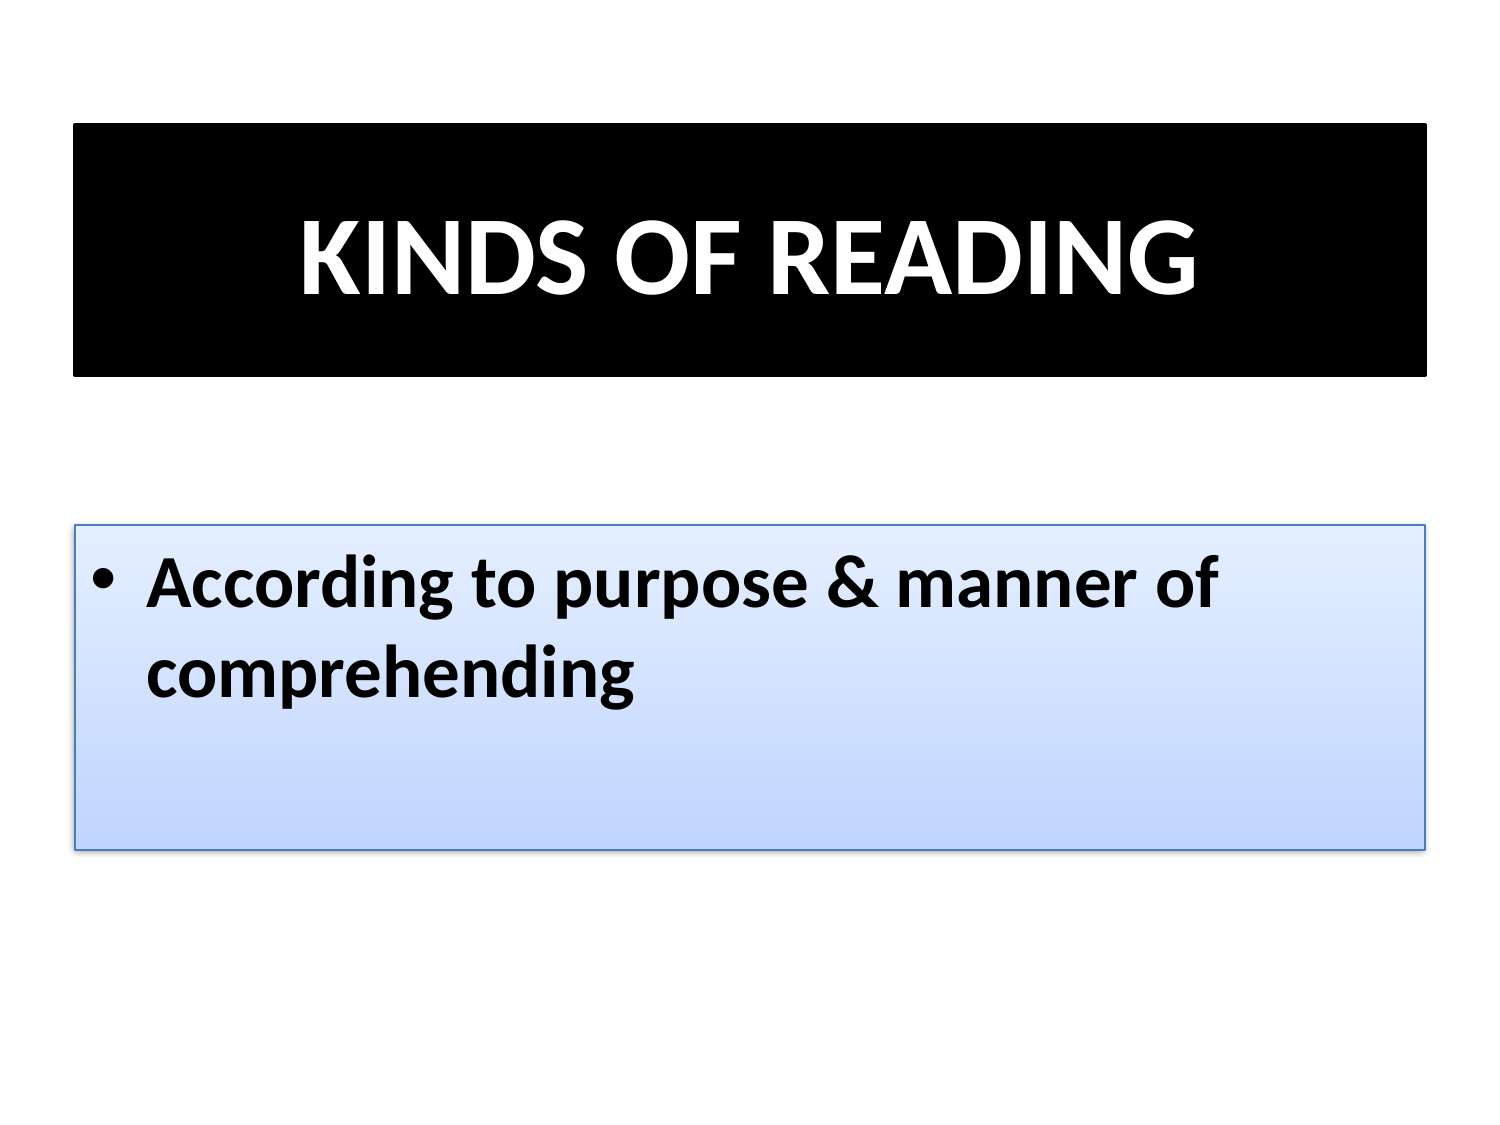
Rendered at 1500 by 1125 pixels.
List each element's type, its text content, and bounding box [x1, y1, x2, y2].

title KINDS OF READING [73, 123, 1427, 377]
list According to purpose & manner of comprehending [74, 524, 1426, 851]
